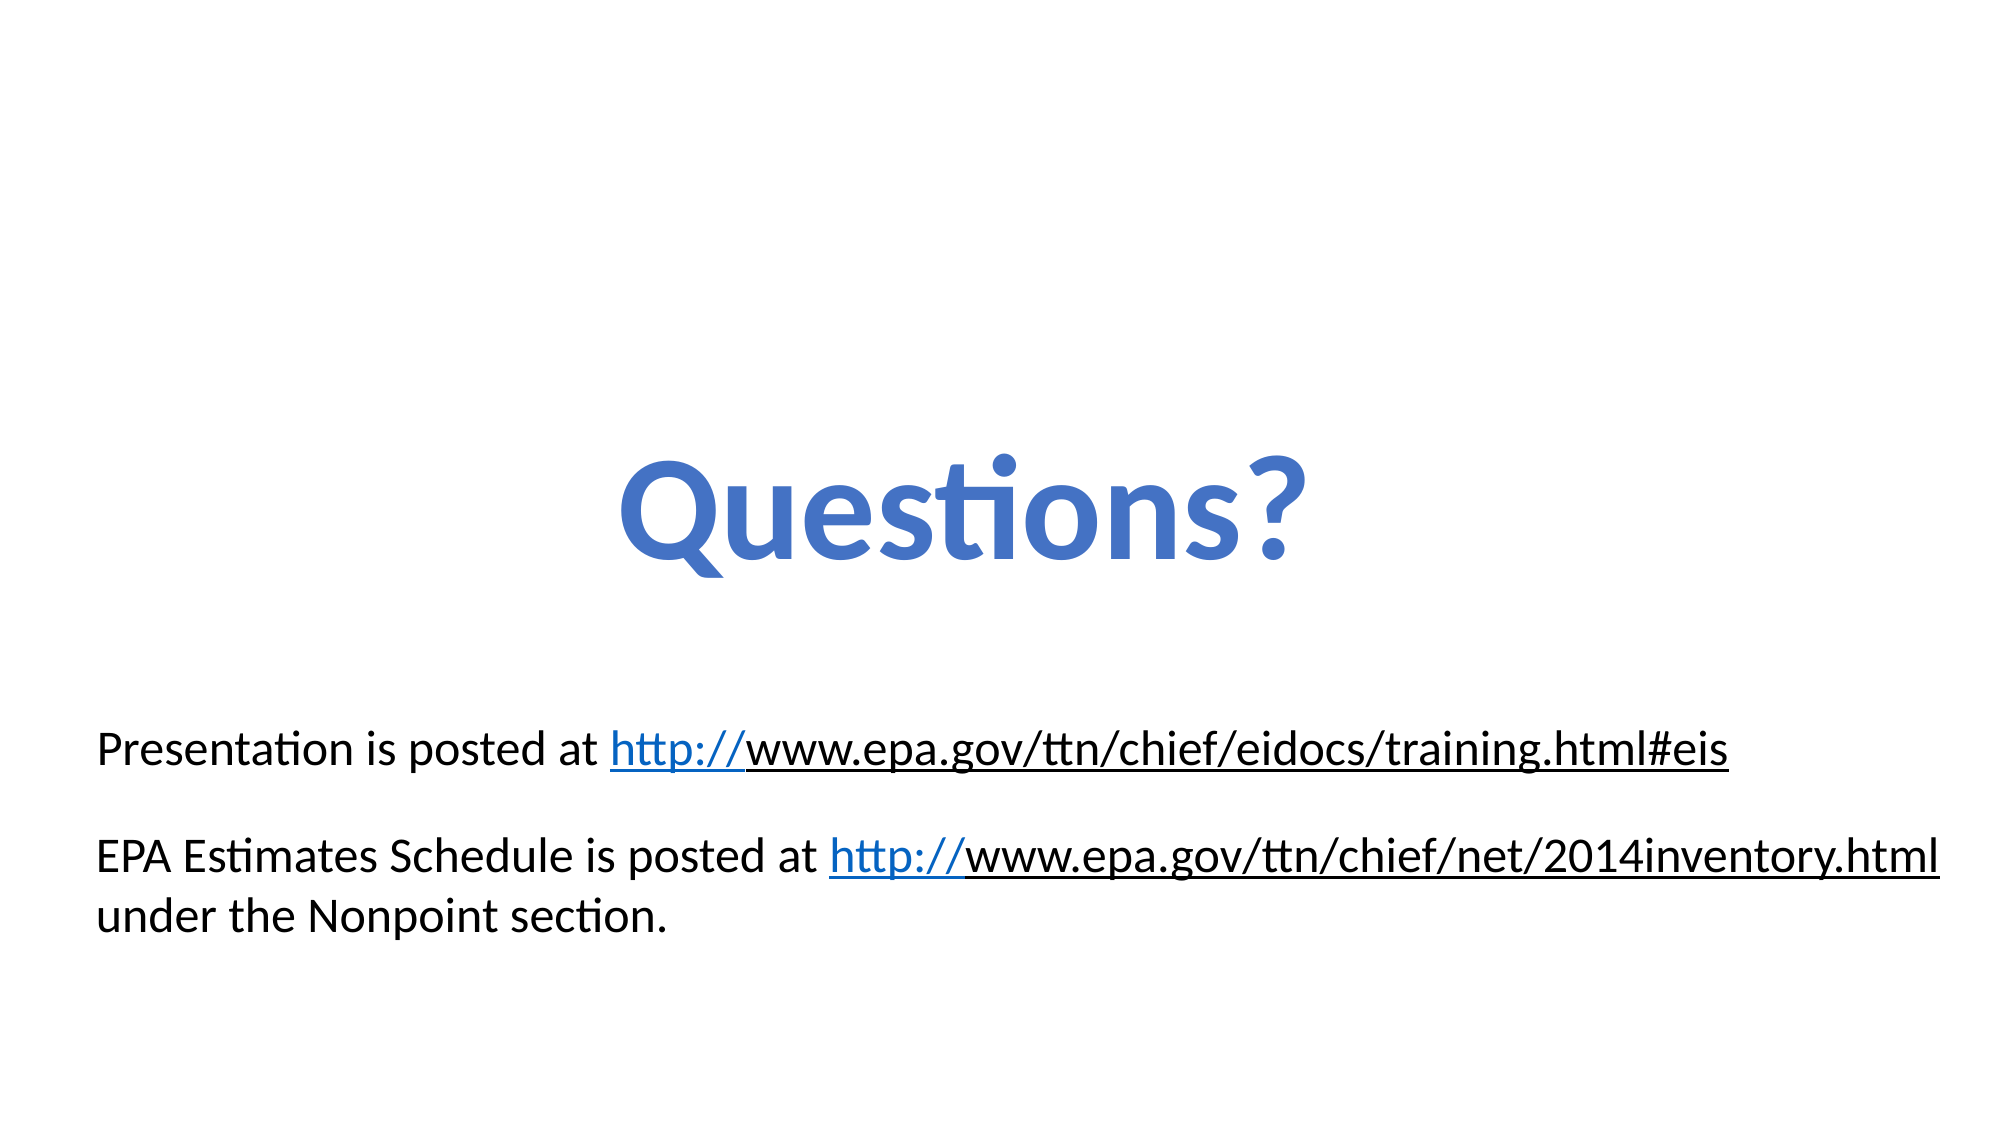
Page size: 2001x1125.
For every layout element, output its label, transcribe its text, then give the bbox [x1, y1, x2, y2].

text_box Presentation is posted at http://www.epa.gov/ttn/chief/eidocs/training.html#eis [82, 707, 1958, 783]
text_box EPA Estimates Schedule is posted at http://www.epa.gov/ttn/chief/net/2014inventory.html under the Nonpoint section. [81, 814, 1957, 950]
text_box Questions? [335, 401, 1594, 597]
